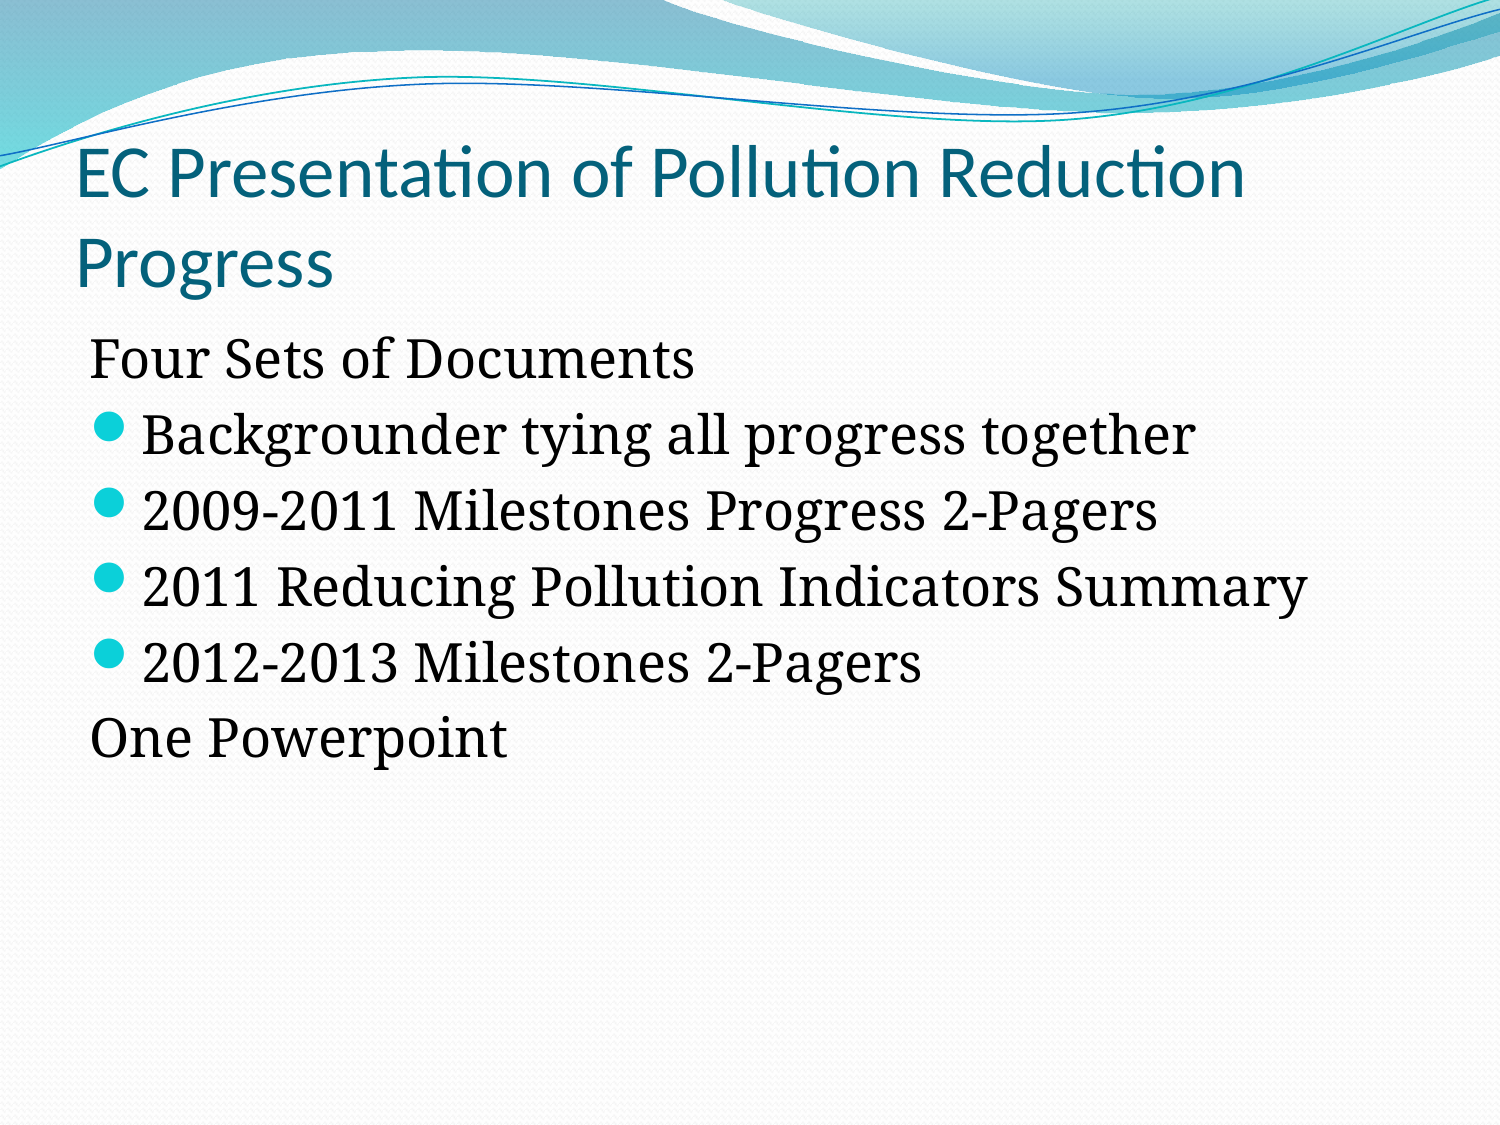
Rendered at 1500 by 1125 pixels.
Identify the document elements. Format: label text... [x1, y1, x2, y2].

list Four Sets of Documents Backgrounder tying all progress together 2009-2011 Milestones Progress 2-Pagers 2011 Reducing Pollution Indicators Summary 2012-2013 Milestones 2-Pagers One Powerpoint [75, 317, 1425, 1038]
title EC Presentation of Pollution Reduction Progress [75, 115, 1425, 303]
